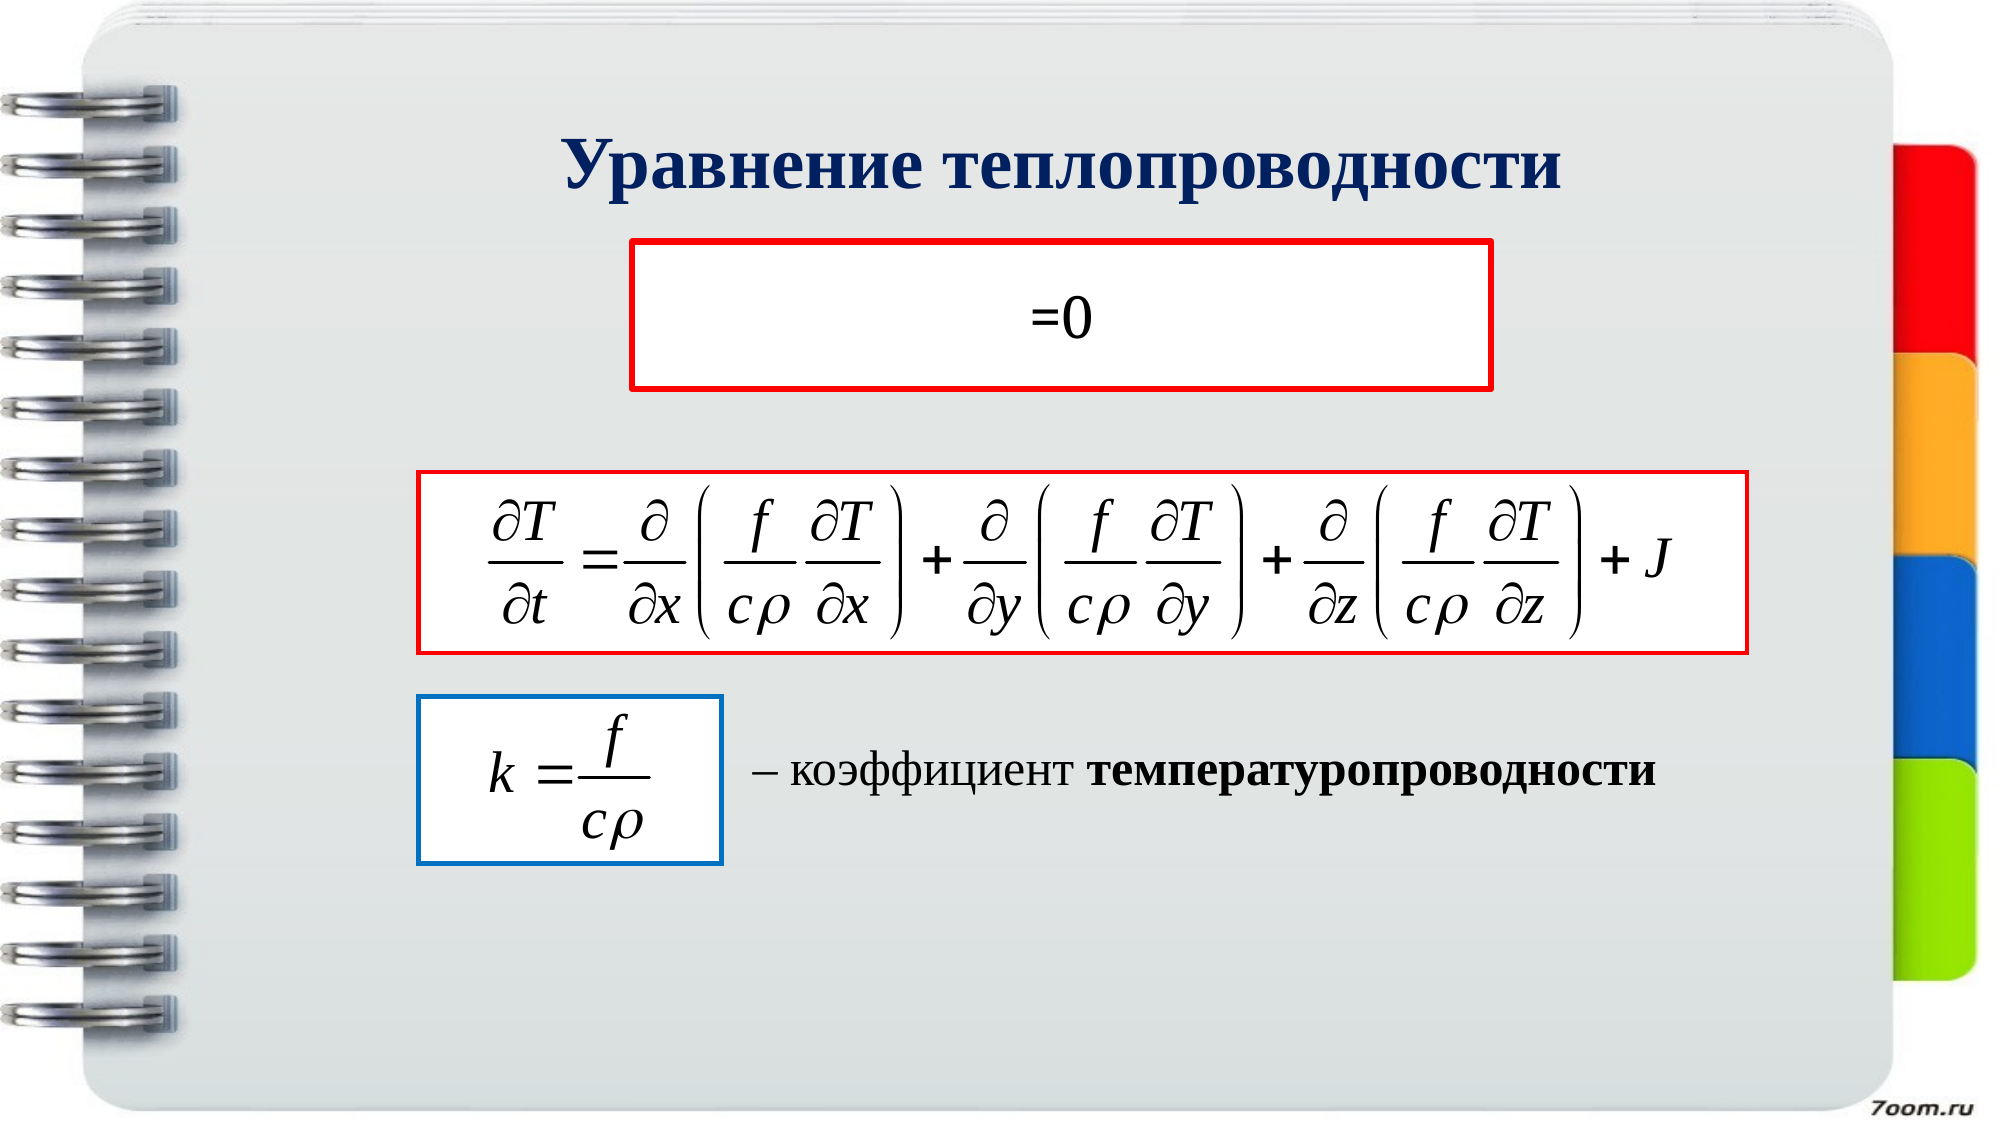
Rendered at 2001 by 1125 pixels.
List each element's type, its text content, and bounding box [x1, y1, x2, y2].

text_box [420, 474, 1745, 651]
text_box – коэффициент температуропроводности [724, 715, 1692, 815]
text_box Уравнение теплопроводности [455, 51, 1668, 265]
picture [0, 0, 2001, 1125]
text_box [420, 698, 719, 861]
